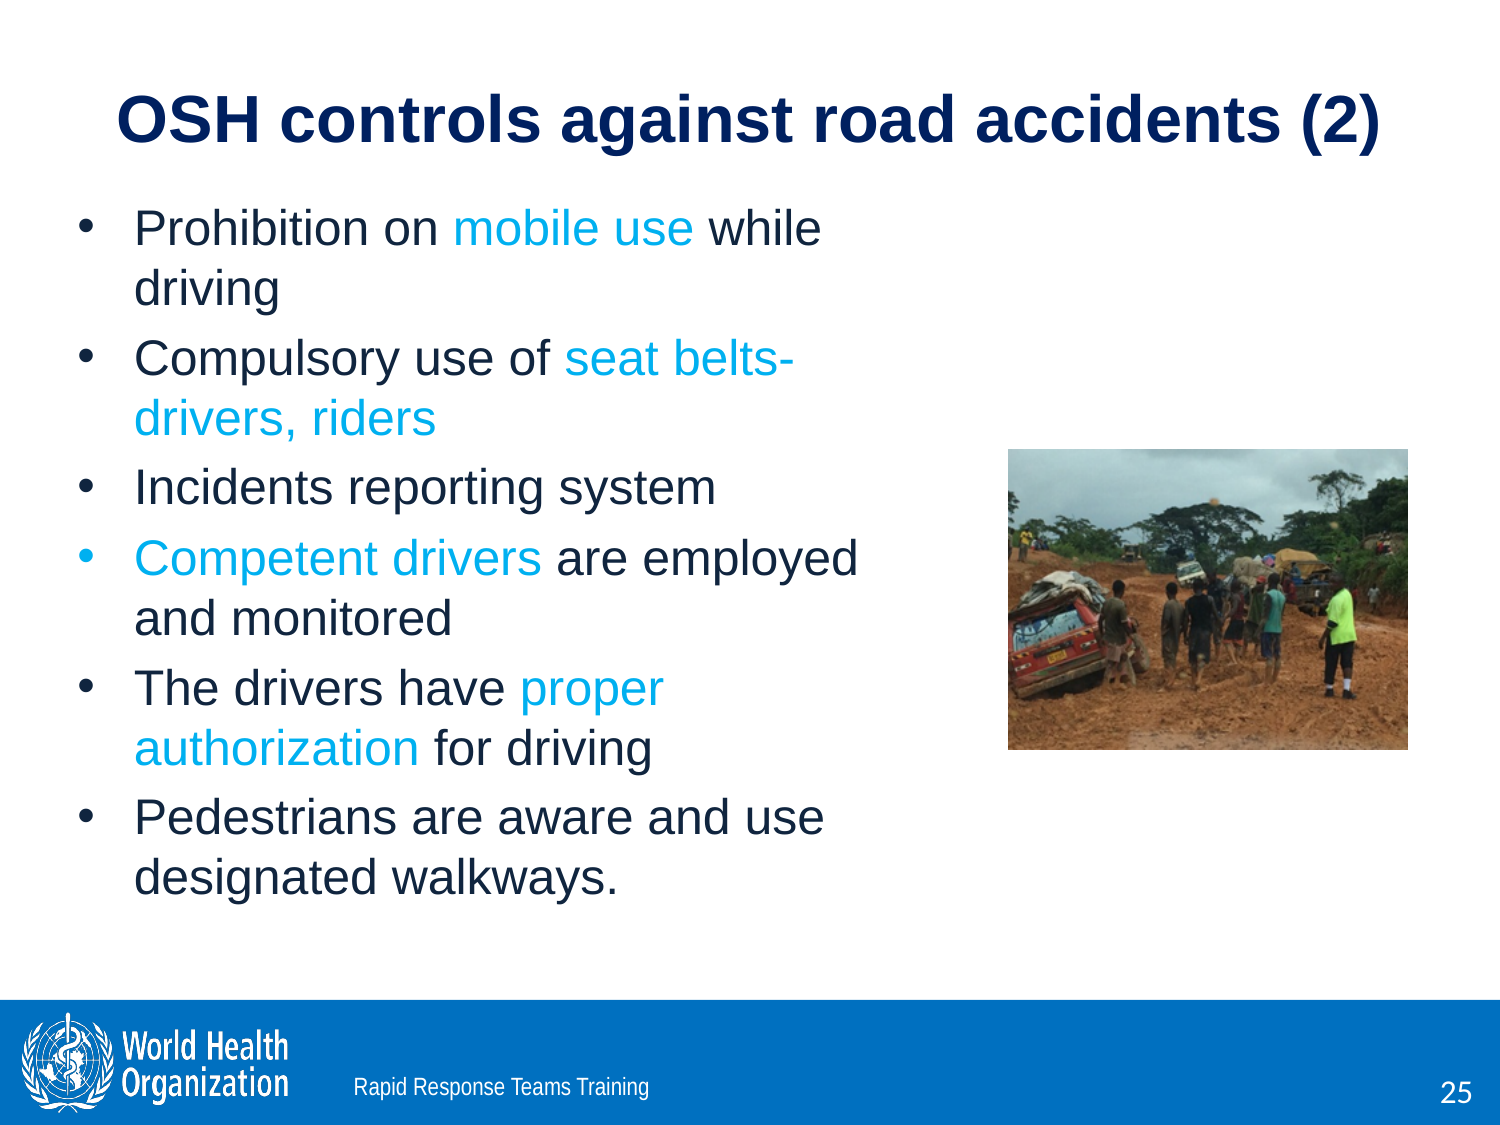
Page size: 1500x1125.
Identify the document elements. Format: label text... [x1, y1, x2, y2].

picture [21, 1012, 288, 1113]
title OSH controls against road accidents (2) [75, 45, 1425, 188]
list Prohibition on mobile use while driving Compulsory use of seat belts- drivers, riders Incidents reporting system Competent drivers are employed and monitored The drivers have proper authorization for driving Pedestrians are aware and use designated walkways. [62, 187, 950, 993]
picture [1007, 449, 1409, 751]
